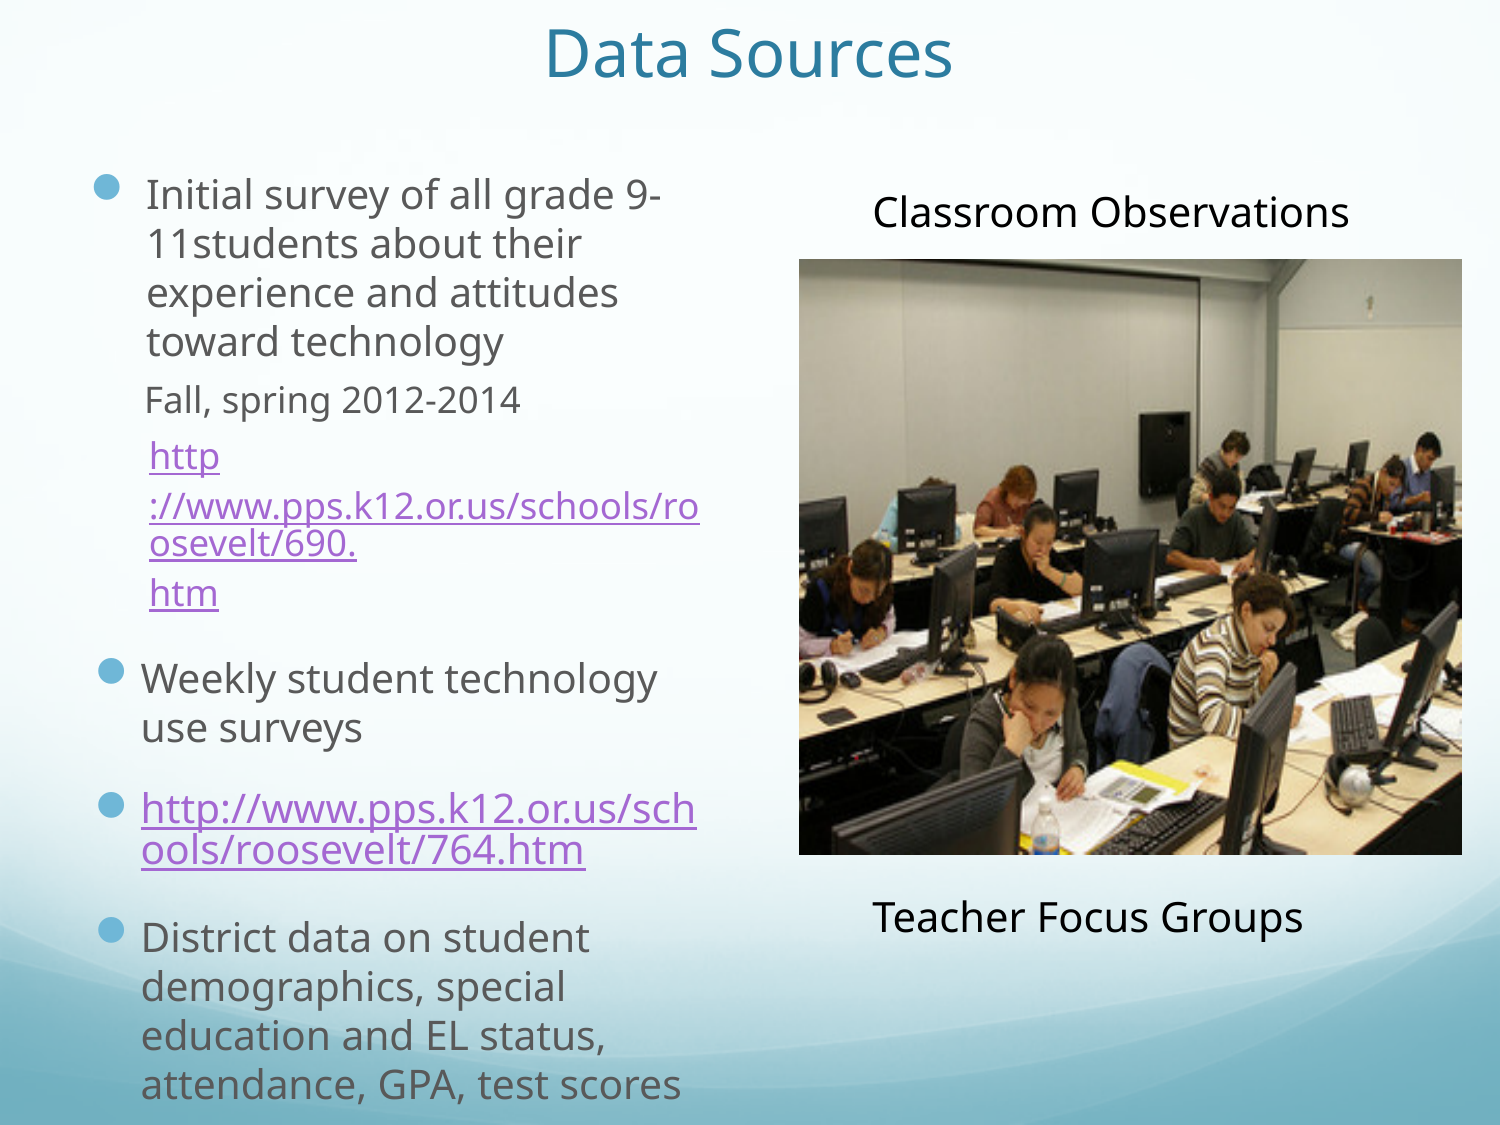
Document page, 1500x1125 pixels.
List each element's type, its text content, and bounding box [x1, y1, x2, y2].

list Initial survey of all grade 9-11students about their experience and attitudes toward technology Fall, spring 2012-2014 http://www.pps.k12.or.us/schools/roosevelt/690.htm Weekly student technology use surveys http://www.pps.k12.or.us/schools/roosevelt/764.htm District data on student demographics, special education and EL status, attendance, GPA, test scores [75, 160, 732, 1042]
picture [798, 98, 1462, 1016]
title Data Sources [90, 17, 1410, 99]
